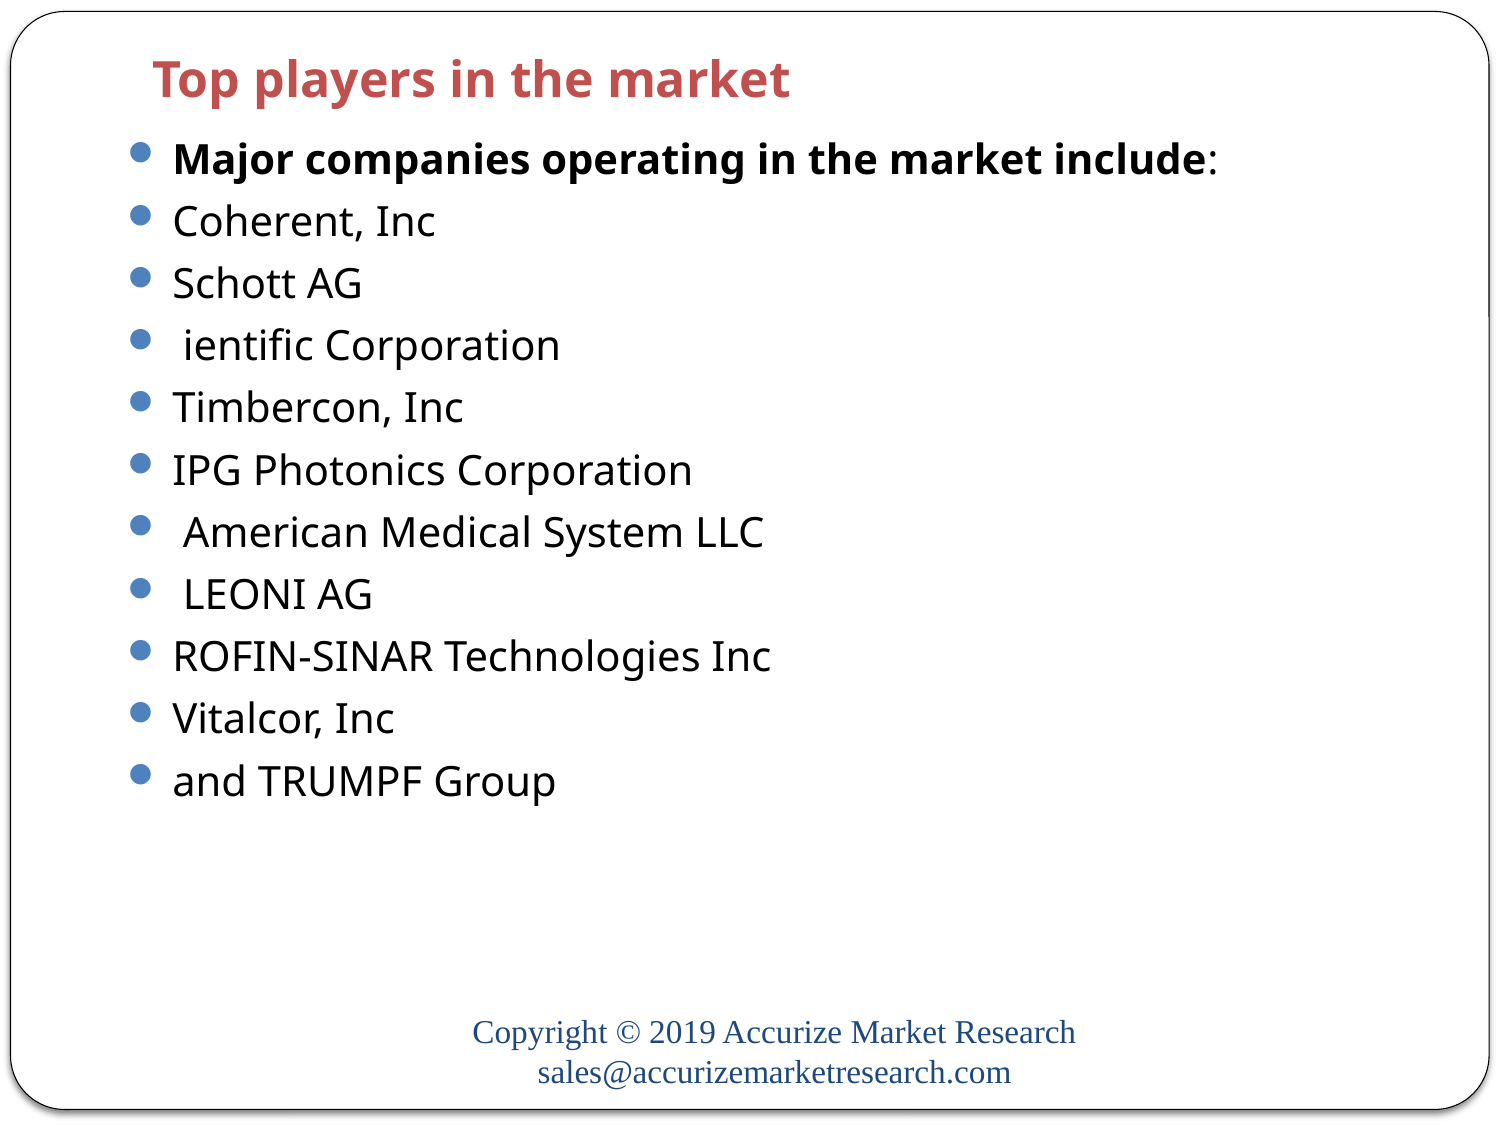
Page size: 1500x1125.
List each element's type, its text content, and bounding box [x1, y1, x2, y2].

title Top players in the market [137, 37, 1413, 183]
footer Copyright © 2019 Accurize Market Research sales@accurizemarketresearch.com [450, 1012, 1100, 1088]
list Major companies operating in the market include: Coherent, Inc Schott AG ientific Corporation Timbercon, Inc IPG Photonics Corporation American Medical System LLC LEONI AG ROFIN-SINAR Technologies Inc Vitalcor, Inc and TRUMPF Group [112, 125, 1388, 875]
